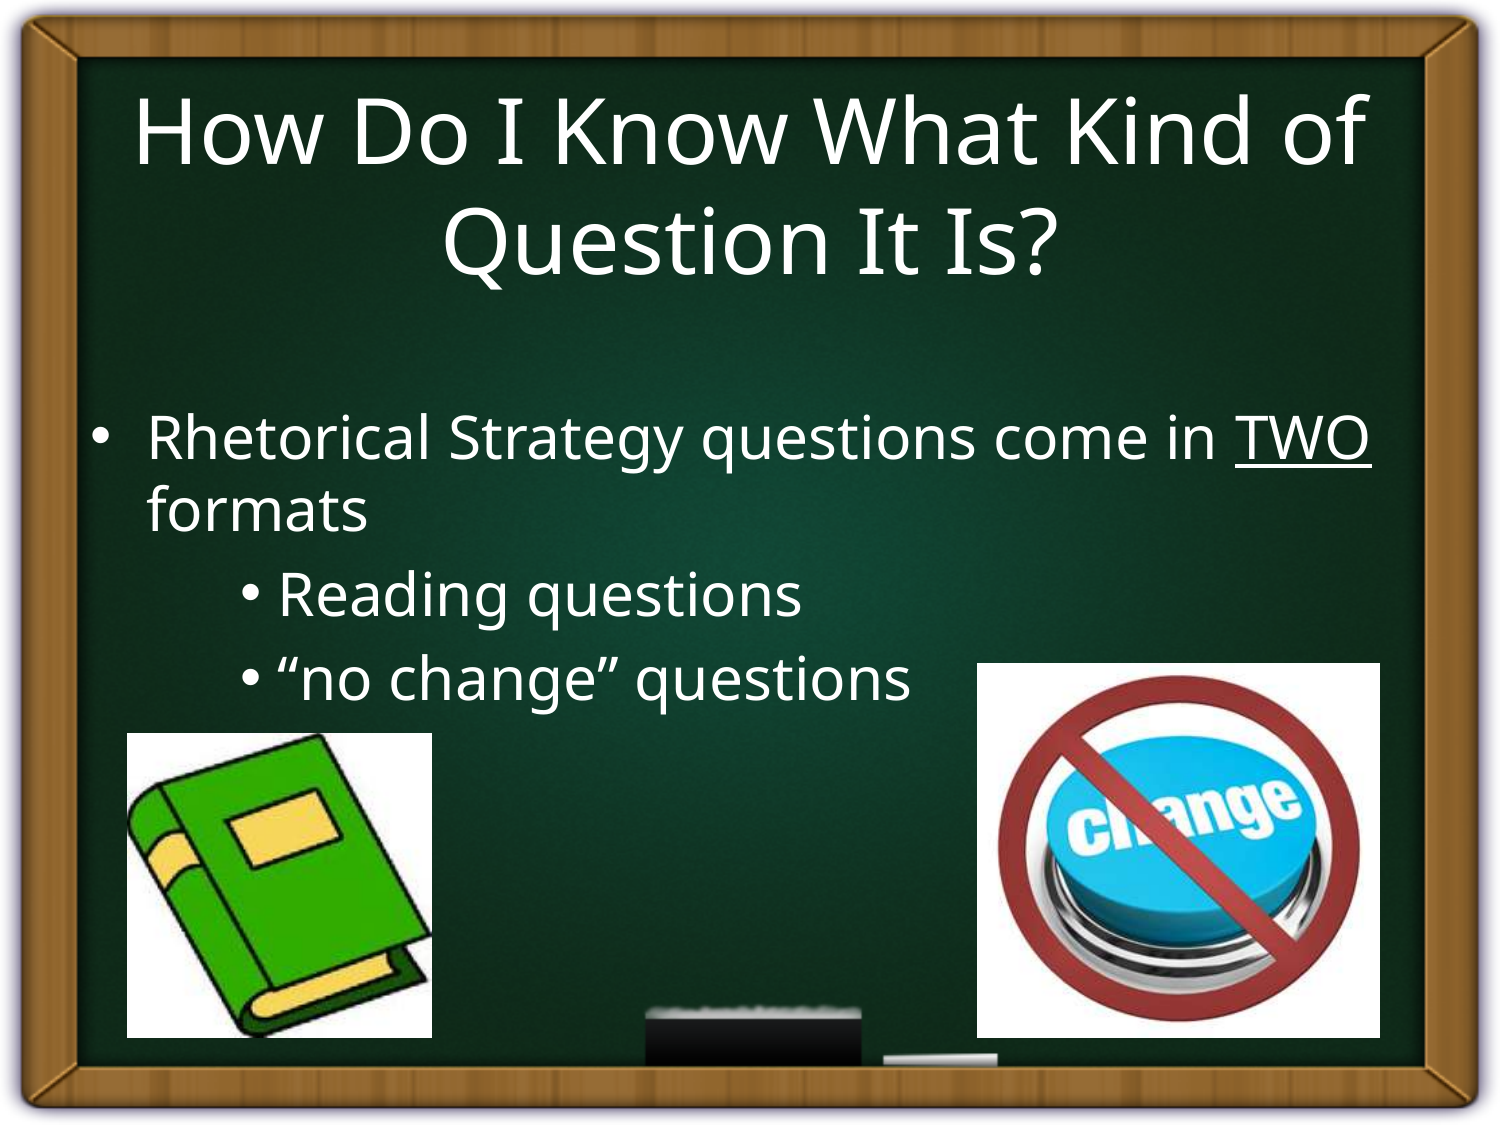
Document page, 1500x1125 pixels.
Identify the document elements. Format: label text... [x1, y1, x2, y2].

picture [0, 0, 1500, 1125]
title How Do I Know What Kind of Question It Is? [75, 45, 1425, 321]
list Rhetorical Strategy questions come in TWO formats Reading questions “no change” questions [75, 391, 1425, 1005]
